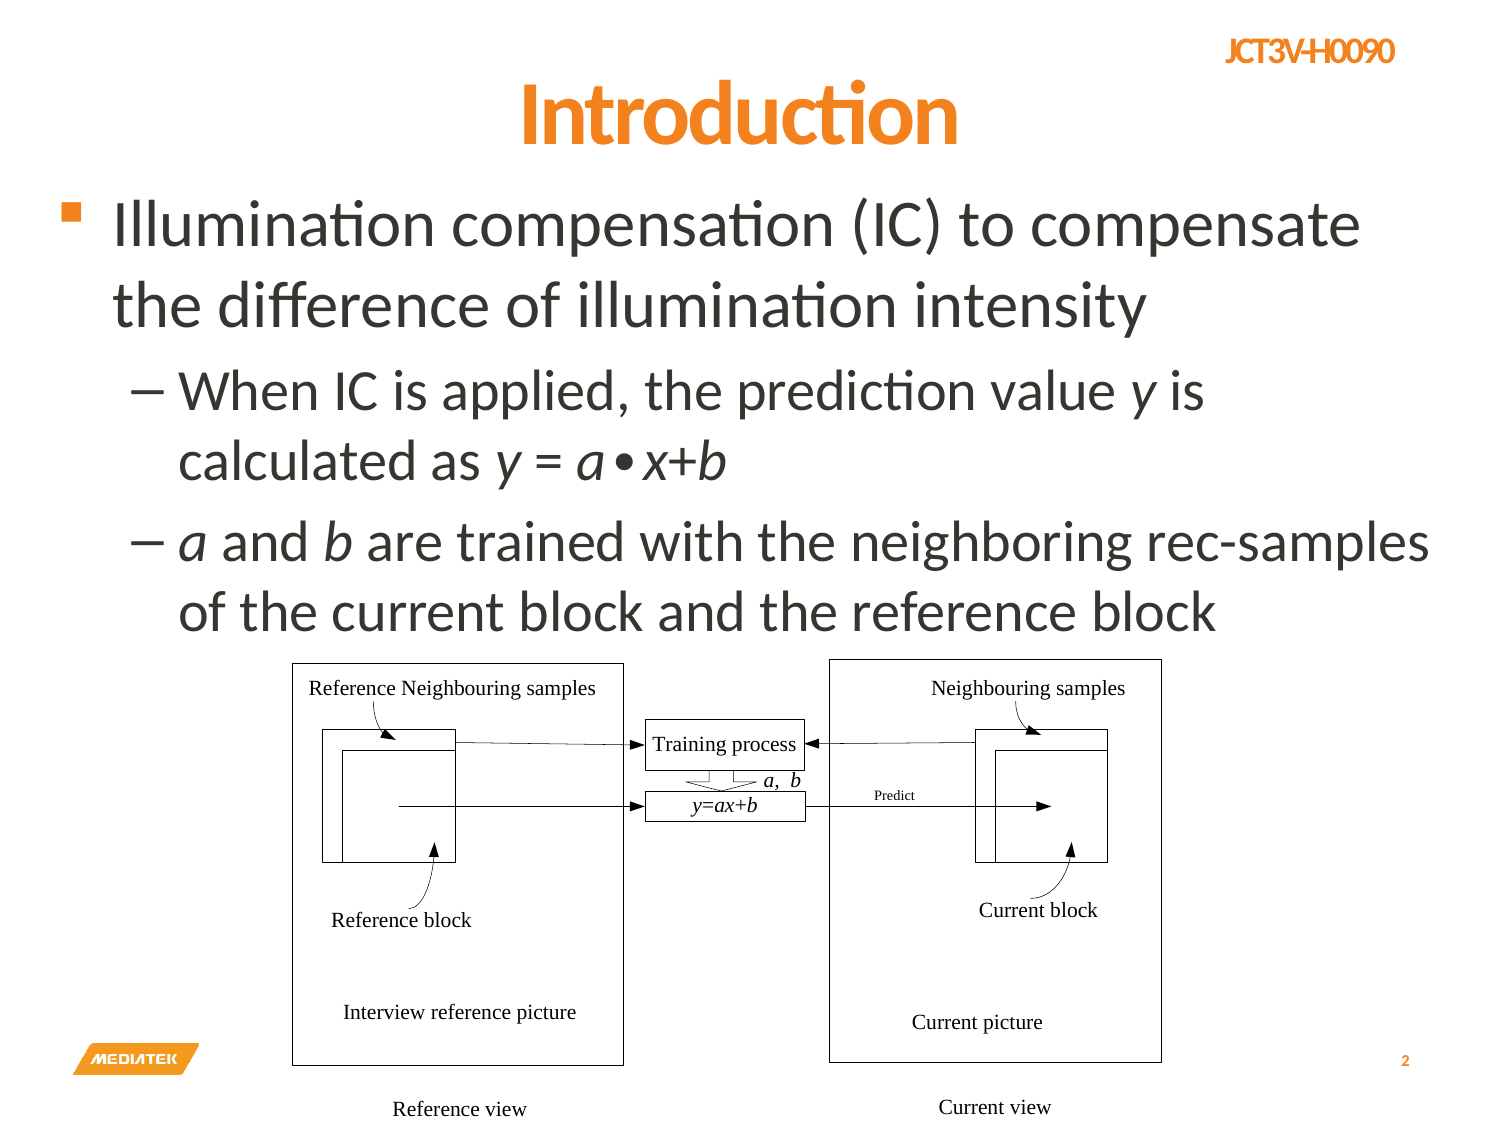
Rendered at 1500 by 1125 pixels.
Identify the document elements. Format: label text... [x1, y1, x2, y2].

title Introduction [64, 66, 1415, 172]
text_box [288, 656, 1164, 1125]
picture [73, 1043, 199, 1075]
list Illumination compensation (IC) to compensate the difference of illumination intensity When IC is applied, the prediction value y is calculated as y = a∙x+b a and b are trained with the neighboring rec-samples of the current block and the reference block [41, 172, 1471, 990]
slide_number 2 [1251, 1029, 1425, 1090]
